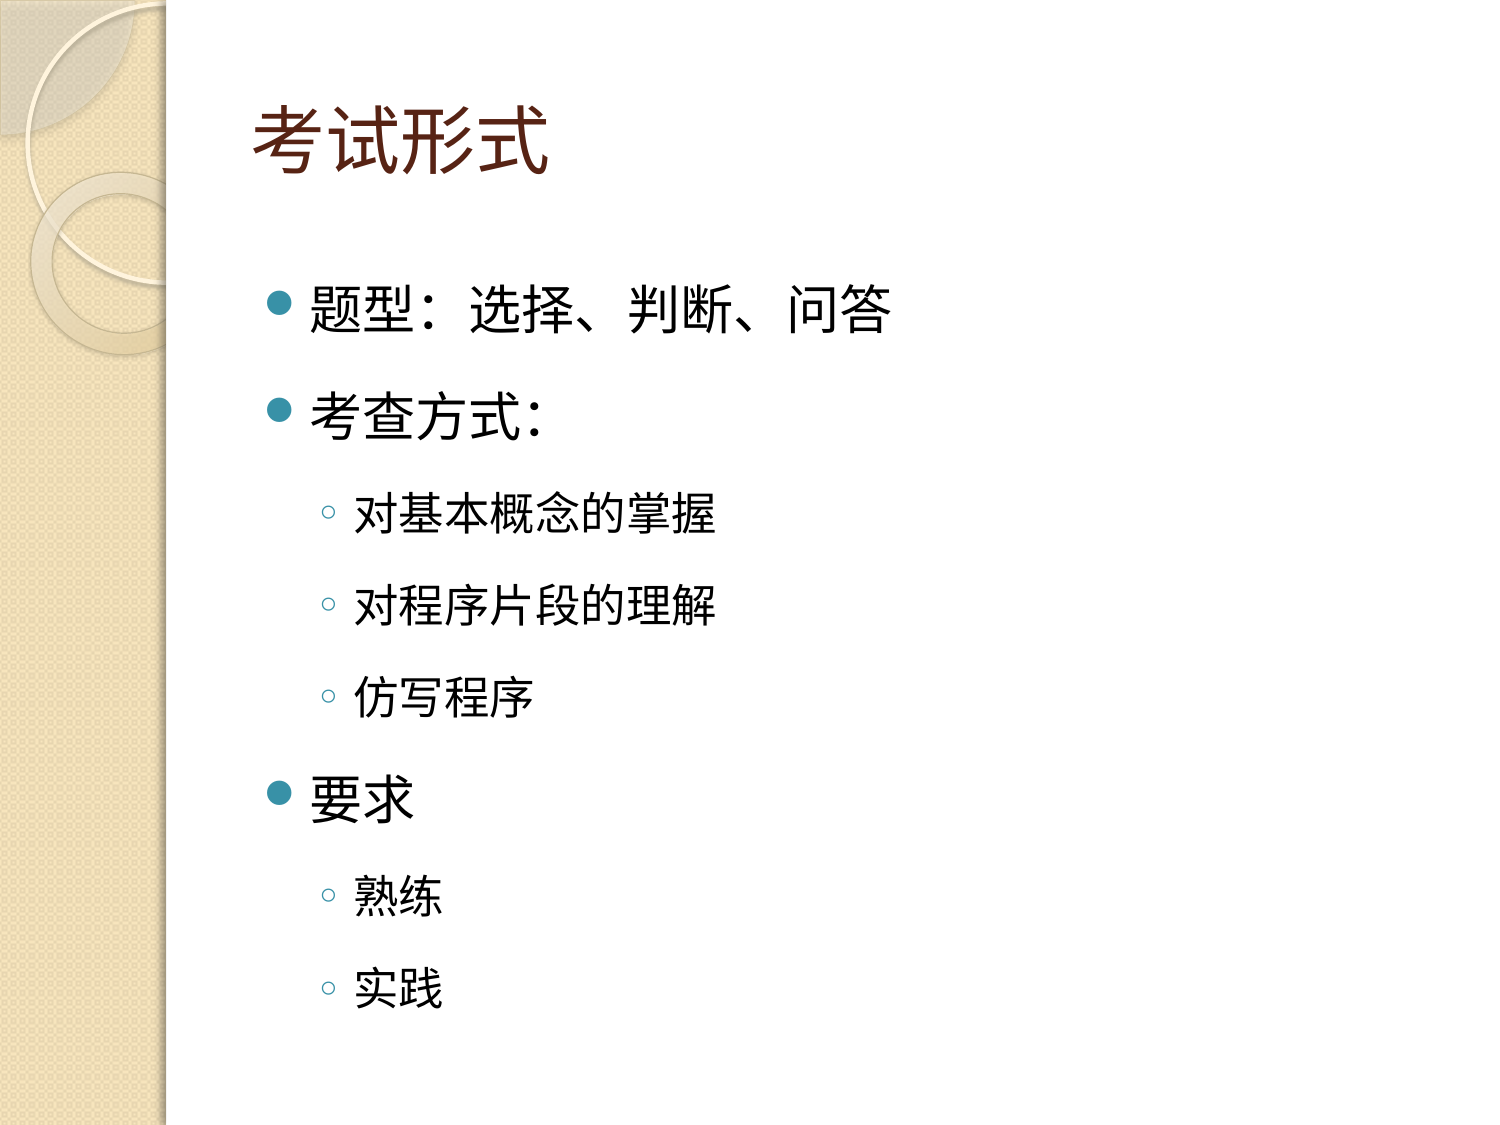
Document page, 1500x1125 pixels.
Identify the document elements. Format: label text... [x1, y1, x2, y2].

list 题型：选择、判断、问答 考查方式： 对基本概念的掌握 对程序片段的理解 仿写程序 要求 熟练 实践 [235, 237, 1466, 1025]
title 考试形式 [235, 45, 1466, 233]
